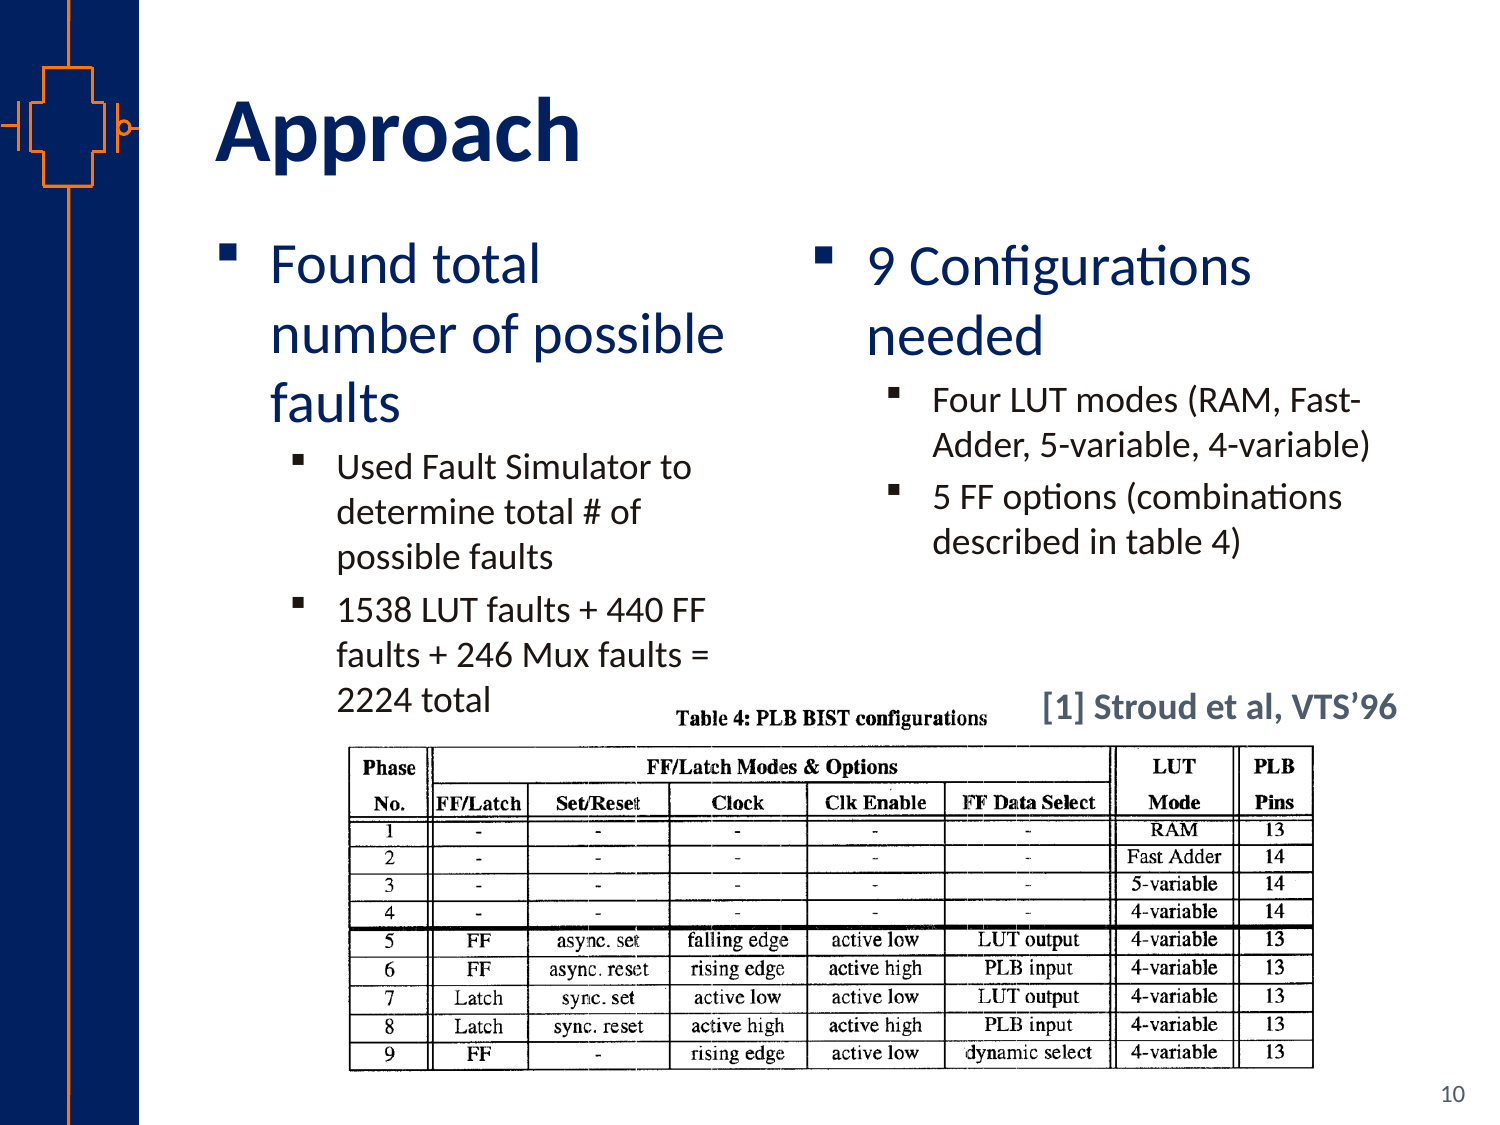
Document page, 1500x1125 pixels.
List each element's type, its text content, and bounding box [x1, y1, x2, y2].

list Found total number of possible faults Used Fault Simulator to determine total # of possible faults 1538 LUT faults + 440 FF faults + 246 Mux faults = 2224 total [199, 217, 746, 938]
text_box [1] Stroud et al, VTS’96 [1027, 674, 1413, 735]
slide_number 10 [1425, 1062, 1488, 1123]
text_box 9 Configurations needed Four LUT modes (RAM, Fast-Adder, 5-variable, 4-variable) 5 FF options (combinations described in table 4) [795, 220, 1450, 941]
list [314, 691, 1335, 1074]
title Approach [200, 0, 1388, 188]
